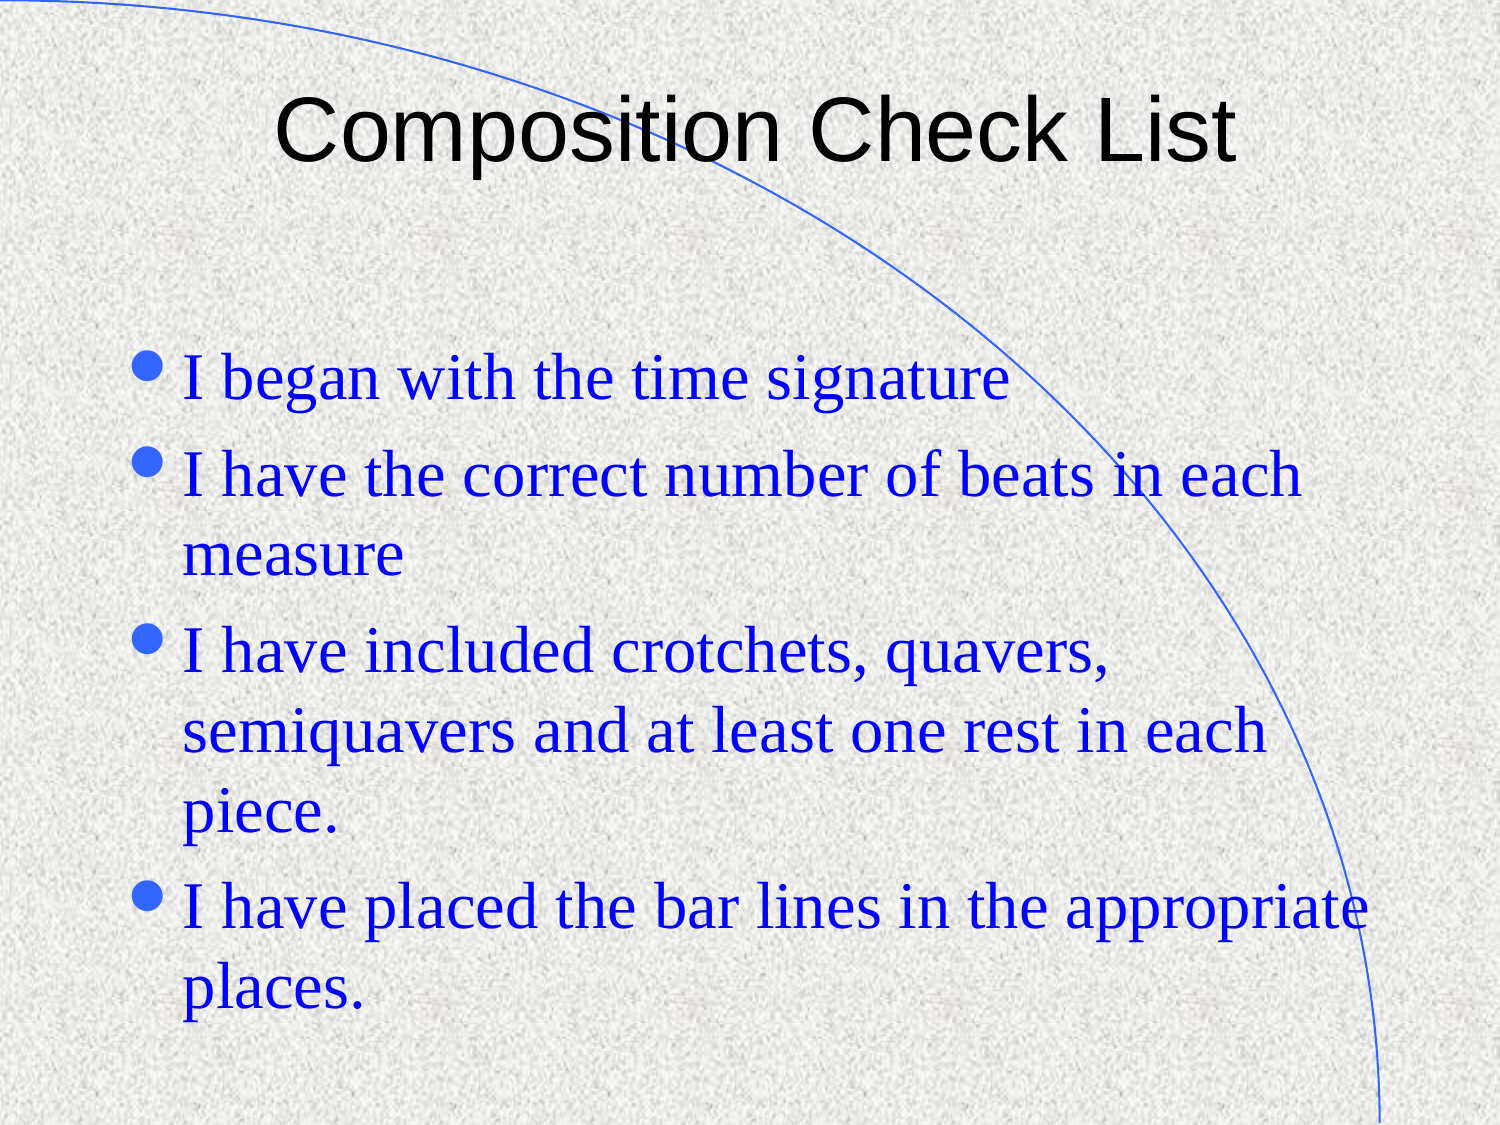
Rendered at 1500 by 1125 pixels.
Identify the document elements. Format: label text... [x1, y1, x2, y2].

title Composition Check List [49, 61, 1463, 188]
picture [0, 0, 1500, 1125]
list I began with the time signature I have the correct number of beats in each measure I have included crotchets, quavers, semiquavers and at least one rest in each piece. I have placed the bar lines in the appropriate places. [112, 324, 1388, 1031]
